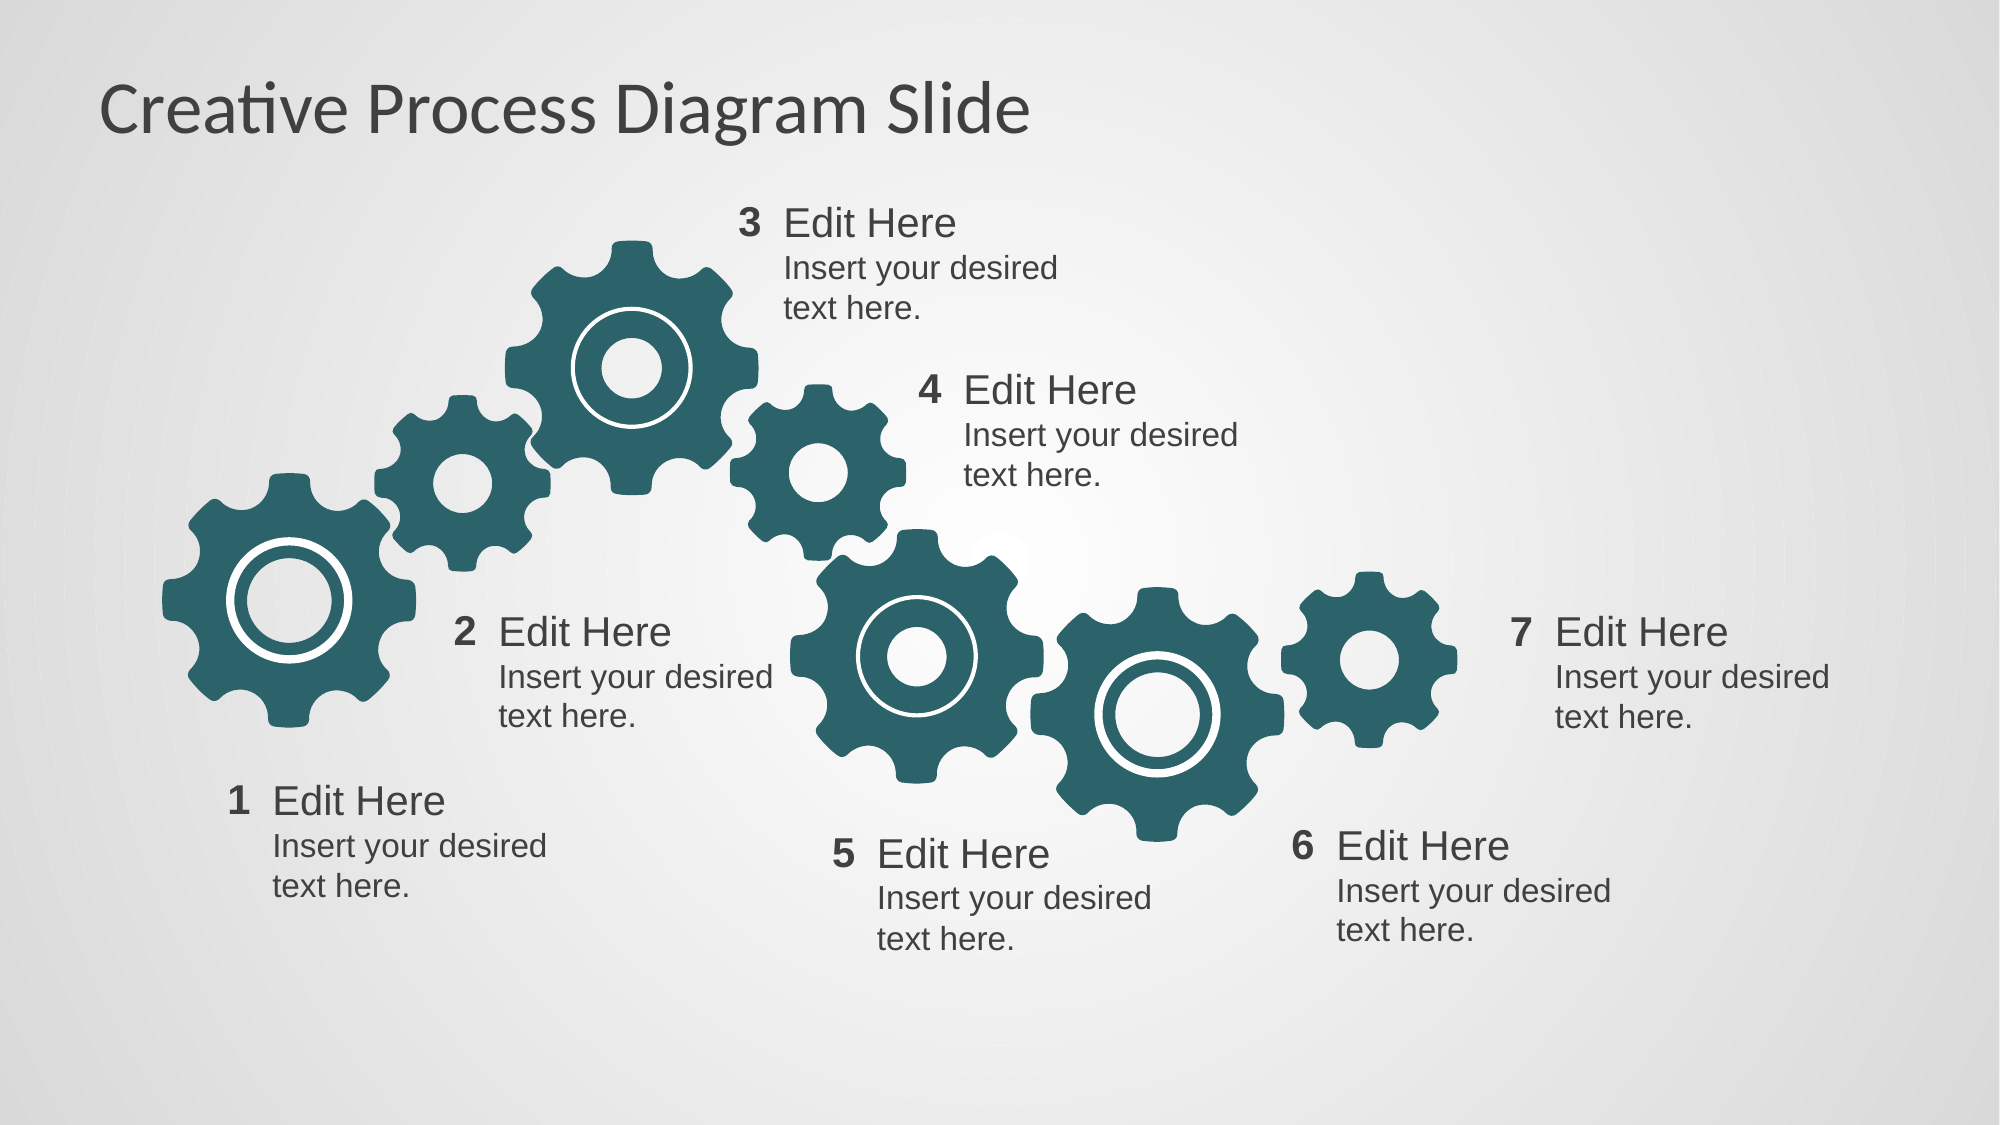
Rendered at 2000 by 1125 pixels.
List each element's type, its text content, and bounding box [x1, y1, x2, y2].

text_box [570, 306, 693, 429]
text_box [374, 395, 551, 572]
text_box [796, 529, 1044, 784]
text_box [1094, 651, 1221, 778]
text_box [702, 187, 1077, 336]
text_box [191, 765, 566, 913]
title Creative Process Diagram Slide [99, 45, 1900, 162]
text_box [1281, 571, 1458, 749]
text_box [226, 537, 353, 664]
text_box [162, 473, 416, 728]
text_box [504, 240, 759, 496]
text_box [855, 595, 978, 718]
text_box [729, 384, 888, 561]
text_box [796, 818, 1170, 966]
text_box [1255, 809, 1630, 958]
text_box [1030, 587, 1285, 840]
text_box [1474, 596, 1848, 745]
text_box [882, 354, 1257, 503]
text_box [417, 596, 792, 745]
